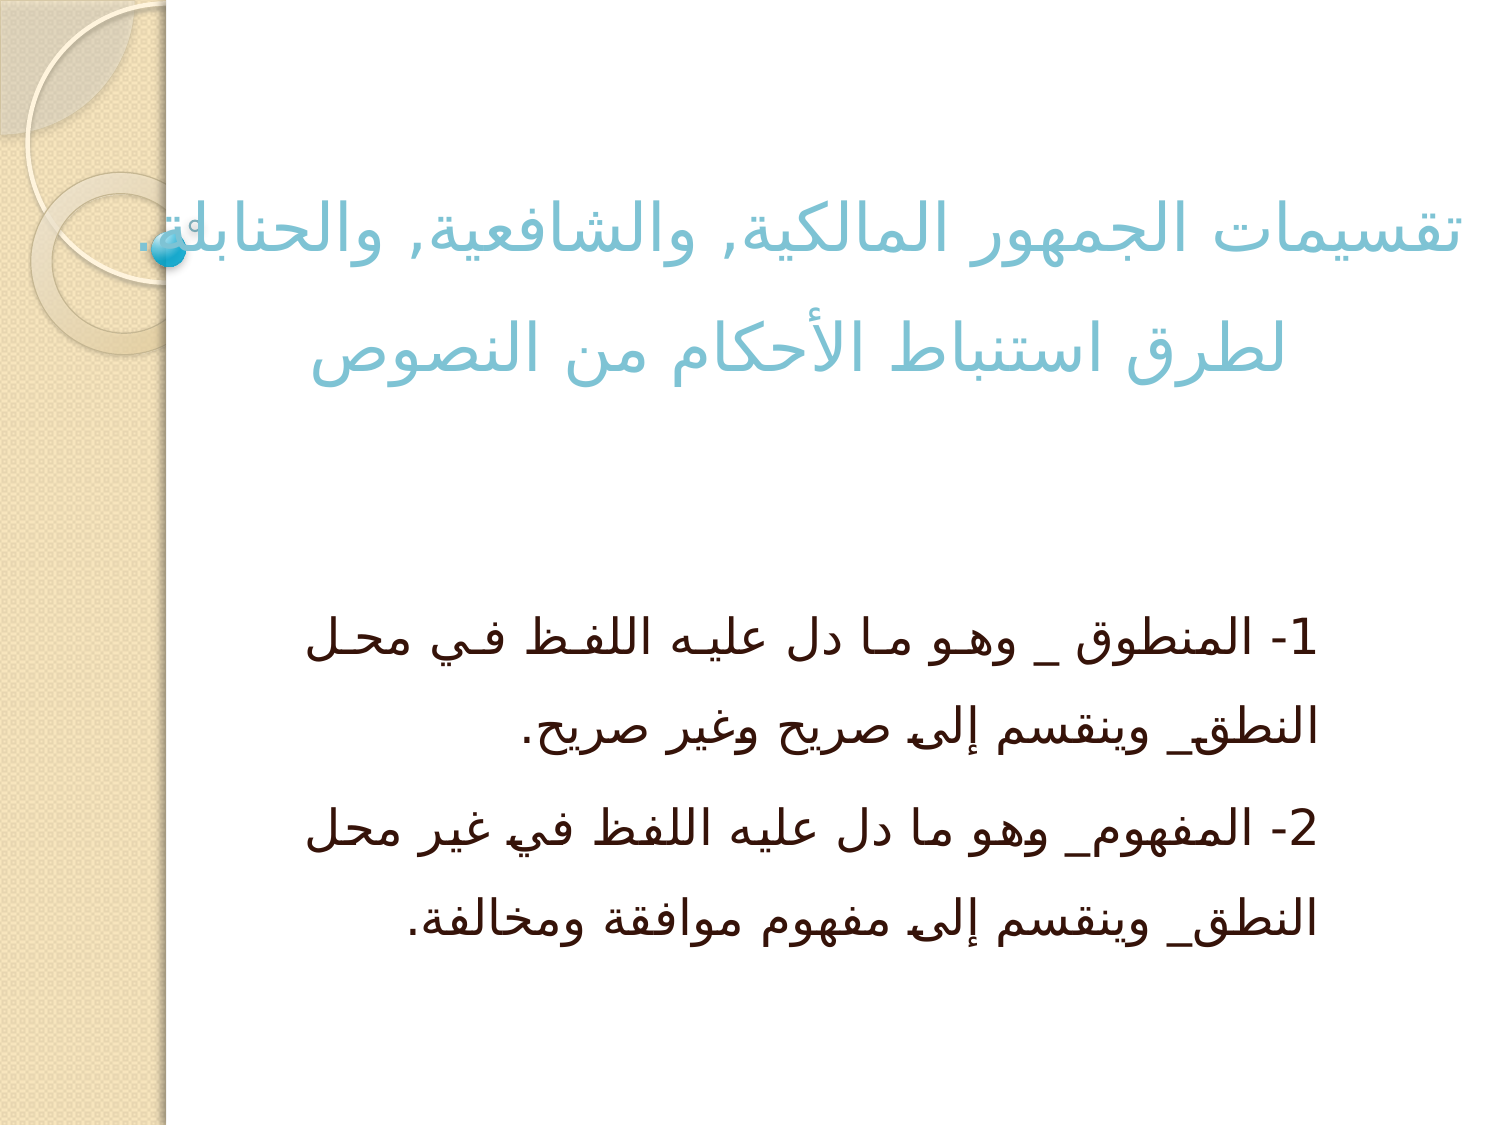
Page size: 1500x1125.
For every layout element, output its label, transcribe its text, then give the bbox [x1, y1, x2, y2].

subtitle 1- المنطوق _ وهو ما دل عليه اللفظ في محل النطق_ وينقسم إلى صريح وغير صريح. 2- المفهوم_ وهو ما دل عليه اللفظ في غير محل النطق_ وينقسم إلى مفهوم موافقة ومخالفة. [289, 574, 1340, 1035]
title تقسيمات الجمهور المالكية, والشافعية, والحنابلة. لطرق استنباط الأحكام من النصوص [100, 137, 1500, 551]
